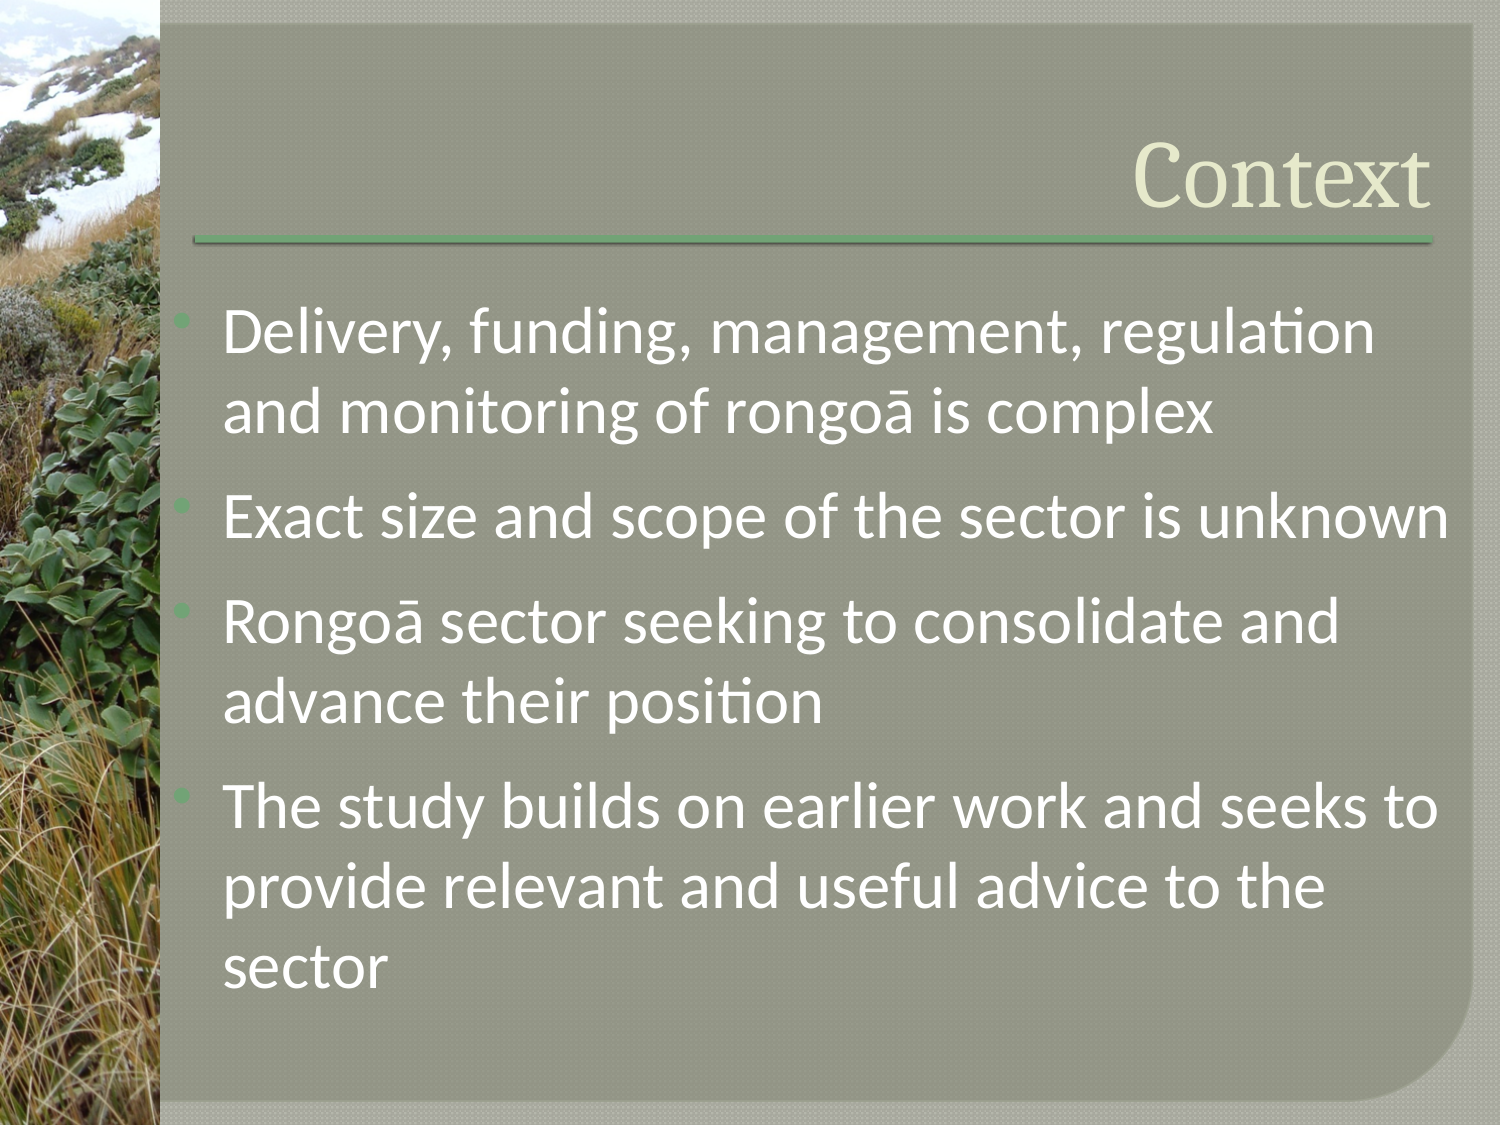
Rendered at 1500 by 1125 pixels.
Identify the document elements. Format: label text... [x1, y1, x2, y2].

list Delivery, funding, management, regulation and monitoring of rongoā is complex Exact size and scope of the sector is unknown Rongoā sector seeking to consolidate and advance their position The study builds on earlier work and seeks to provide relevant and useful advice to the sector [159, 278, 1496, 1094]
picture [0, 0, 160, 1125]
title Context [180, 46, 1447, 234]
